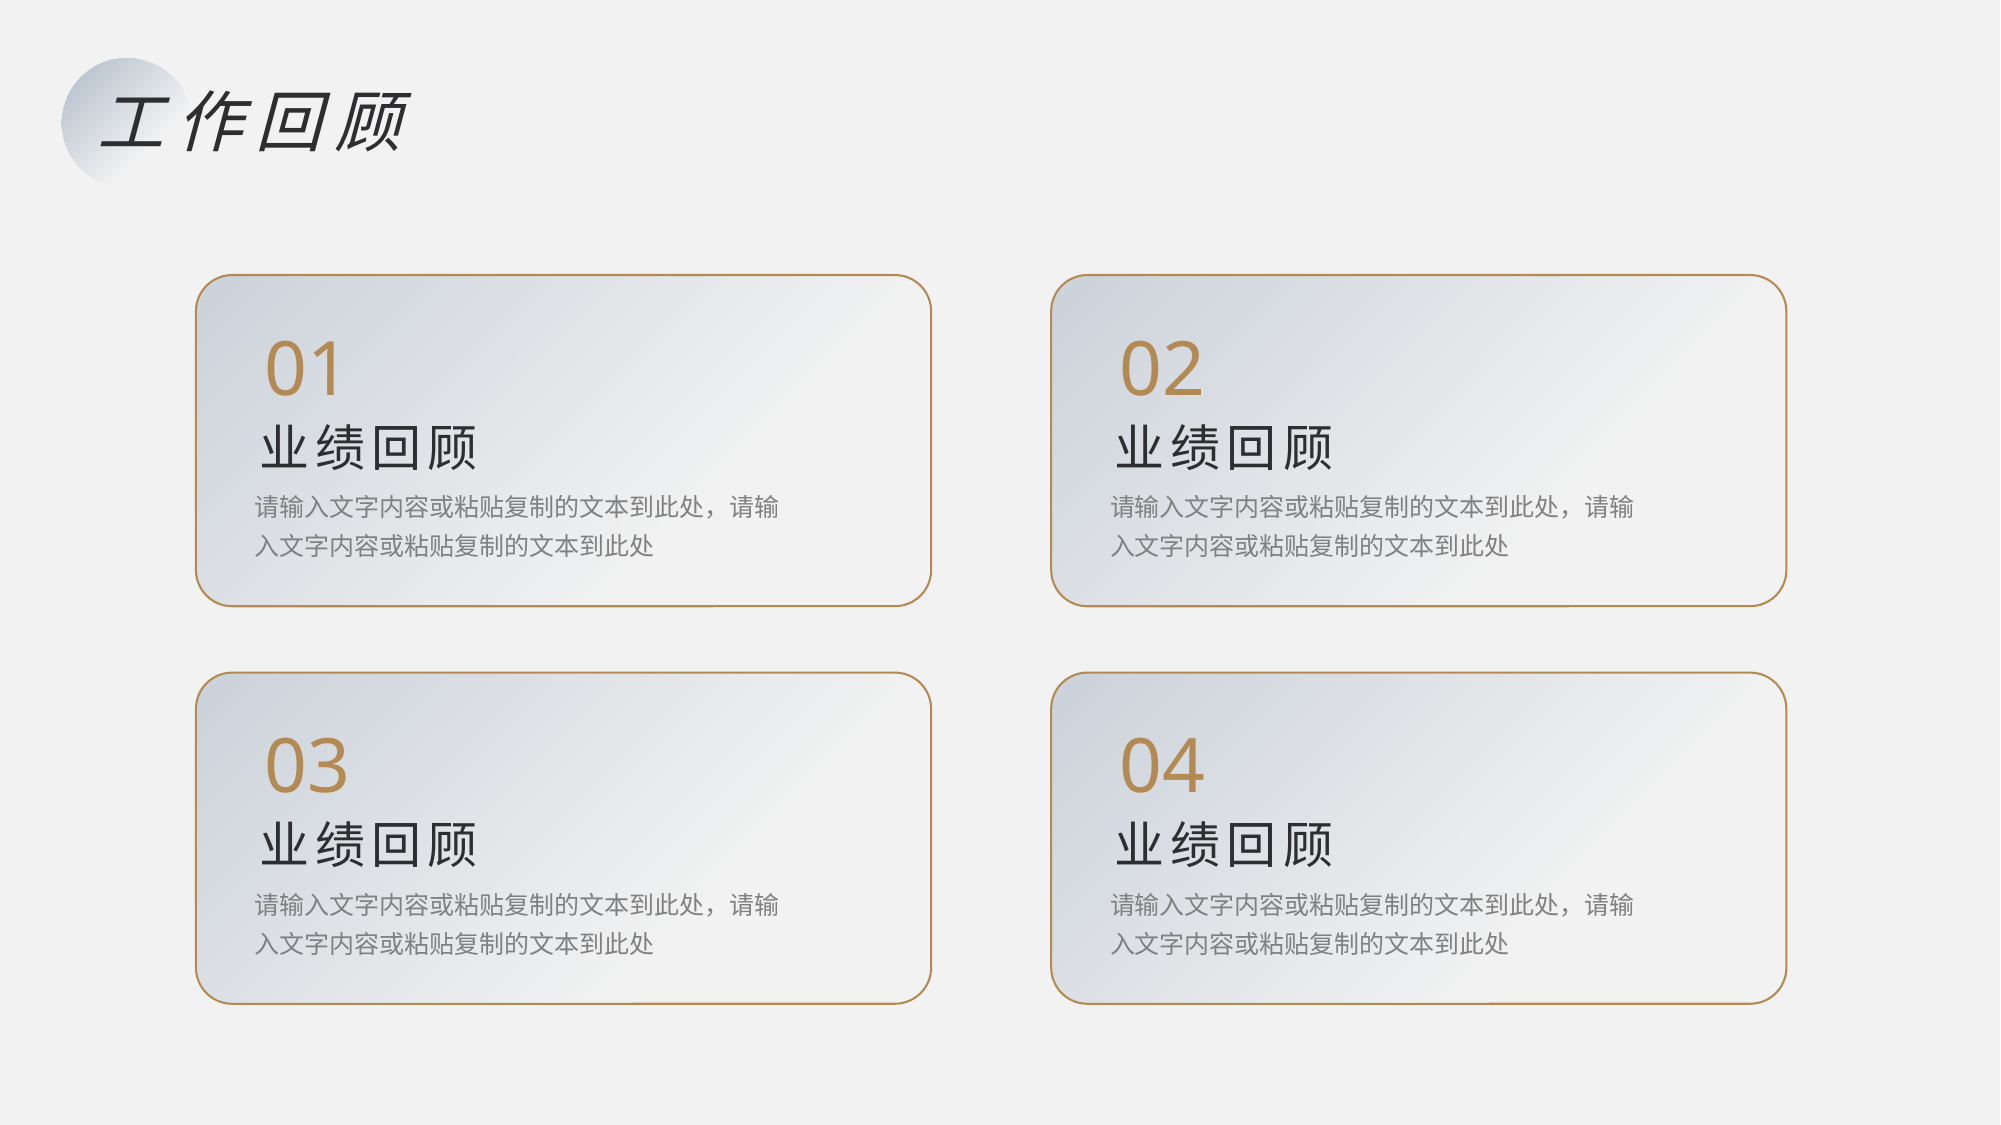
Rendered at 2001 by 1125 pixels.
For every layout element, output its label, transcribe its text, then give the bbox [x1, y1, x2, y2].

text_box [194, 671, 933, 1005]
text_box 01 [249, 312, 366, 408]
text_box 03 [249, 710, 366, 806]
text_box 工作回顾 [82, 72, 553, 168]
text_box 04 [1104, 710, 1221, 806]
text_box [194, 273, 933, 608]
text_box [1050, 273, 1788, 608]
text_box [1095, 408, 1655, 570]
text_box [239, 806, 800, 967]
text_box [1050, 671, 1788, 1005]
text_box 02 [1104, 312, 1221, 408]
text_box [1095, 806, 1655, 967]
text_box [60, 73, 175, 189]
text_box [239, 408, 800, 570]
text_box [83, 56, 170, 72]
